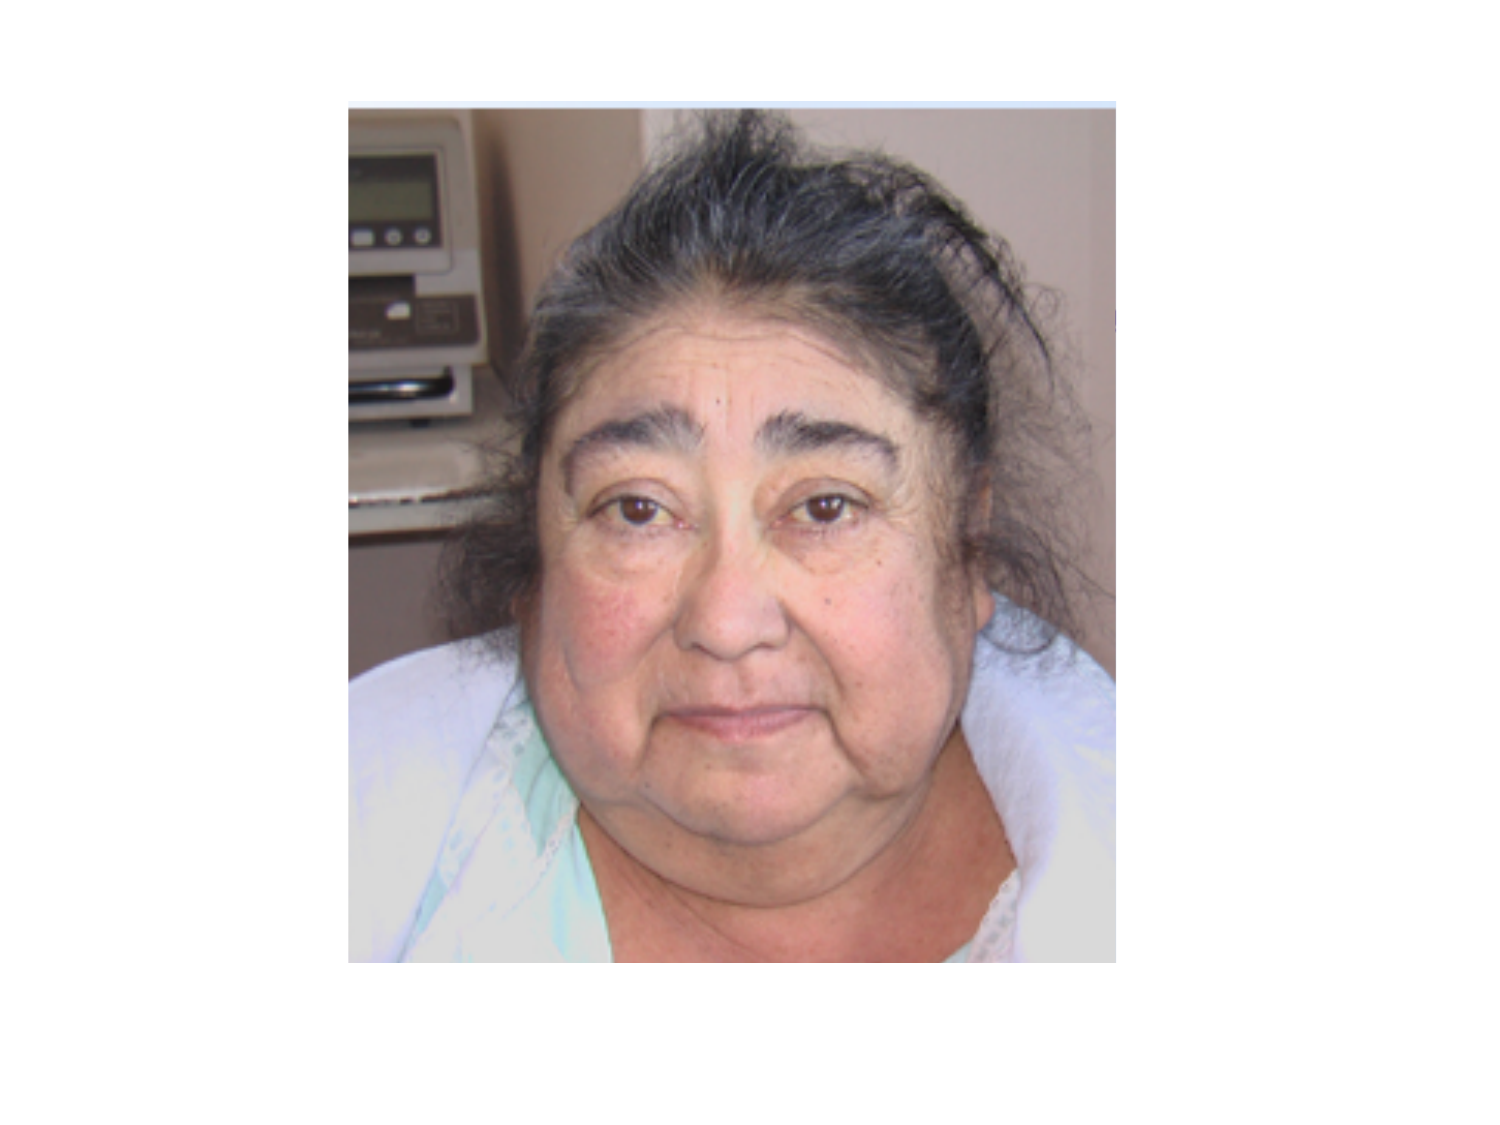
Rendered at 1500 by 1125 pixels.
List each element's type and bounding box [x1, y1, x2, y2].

picture [348, 101, 1117, 963]
